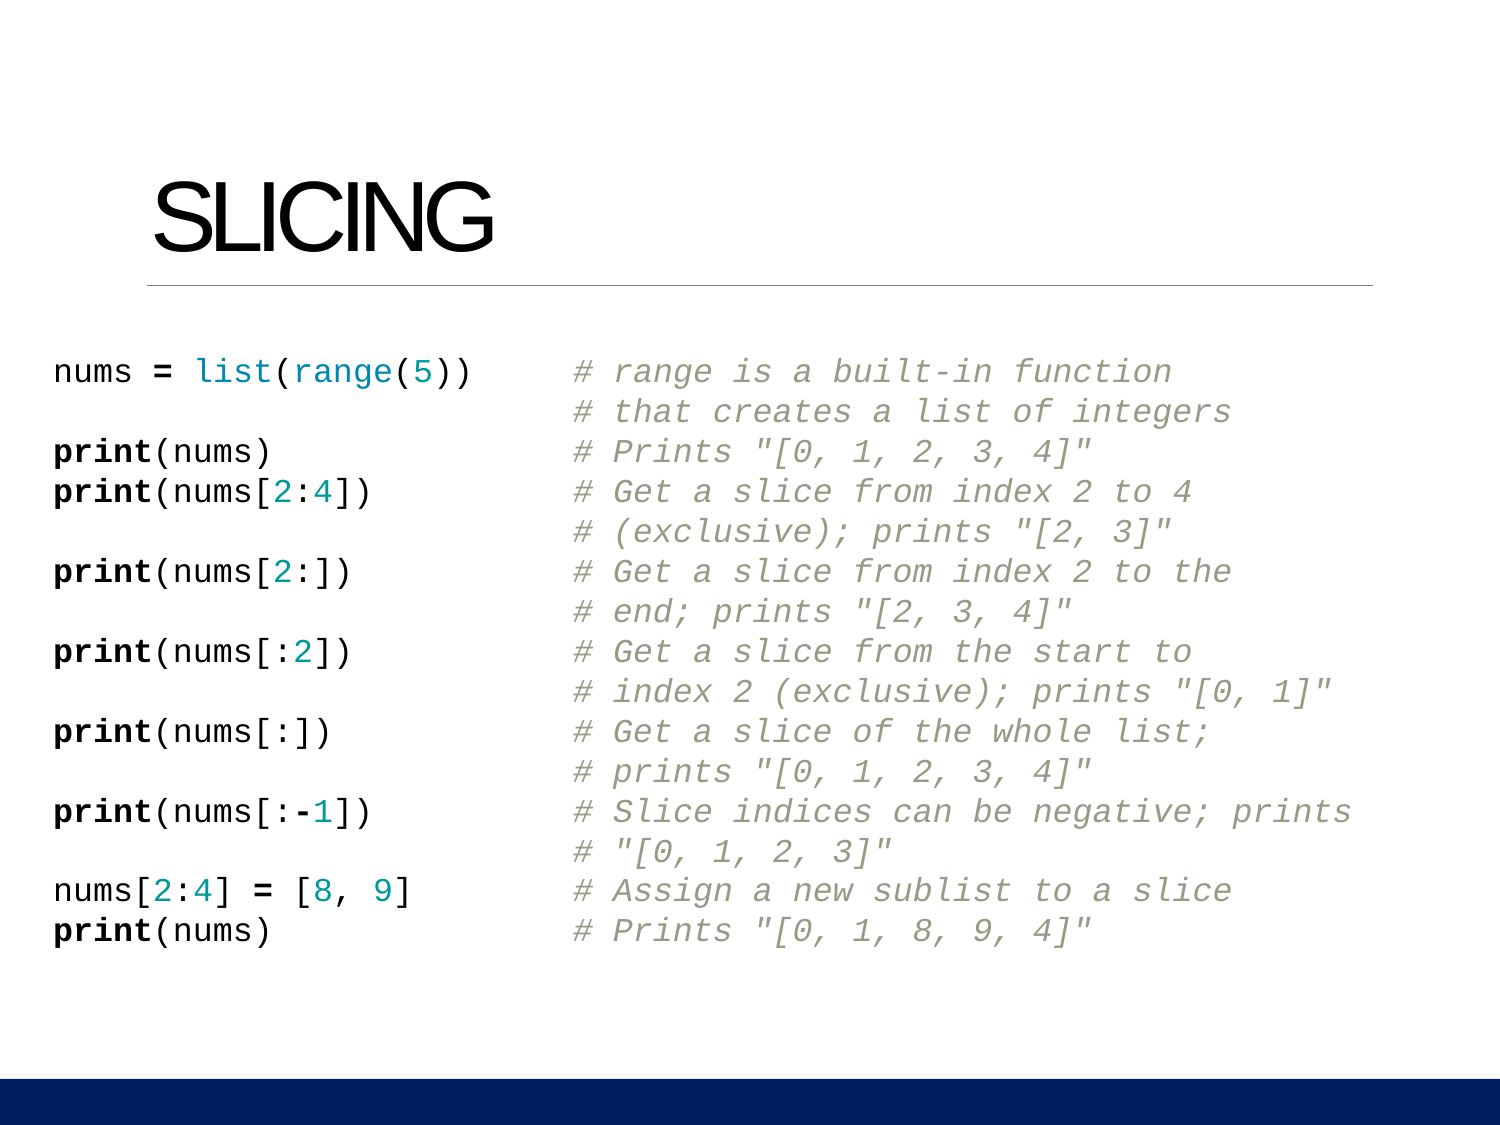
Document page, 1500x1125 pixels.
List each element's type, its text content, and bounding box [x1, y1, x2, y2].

list nums = list(range(5)) # range is a built-in function # that creates a list of integers print(nums) # Prints "[0, 1, 2, 3, 4]" print(nums[2:4]) # Get a slice from index 2 to 4 # (exclusive); prints "[2, 3]" print(nums[2:]) # Get a slice from index 2 to the # end; prints "[2, 3, 4]" print(nums[:2]) # Get a slice from the start to # index 2 (exclusive); prints "[0, 1]" print(nums[:]) # Get a slice of the whole list; # prints "[0, 1, 2, 3, 4]" print(nums[:-1]) # Slice indices can be negative; prints # "[0, 1, 2, 3]" nums[2:4] = [8, 9] # Assign a new sublist to a slice print(nums) # Prints "[0, 1, 8, 9, 4]" [53, 324, 1467, 988]
text_box SLICING [147, 149, 525, 272]
